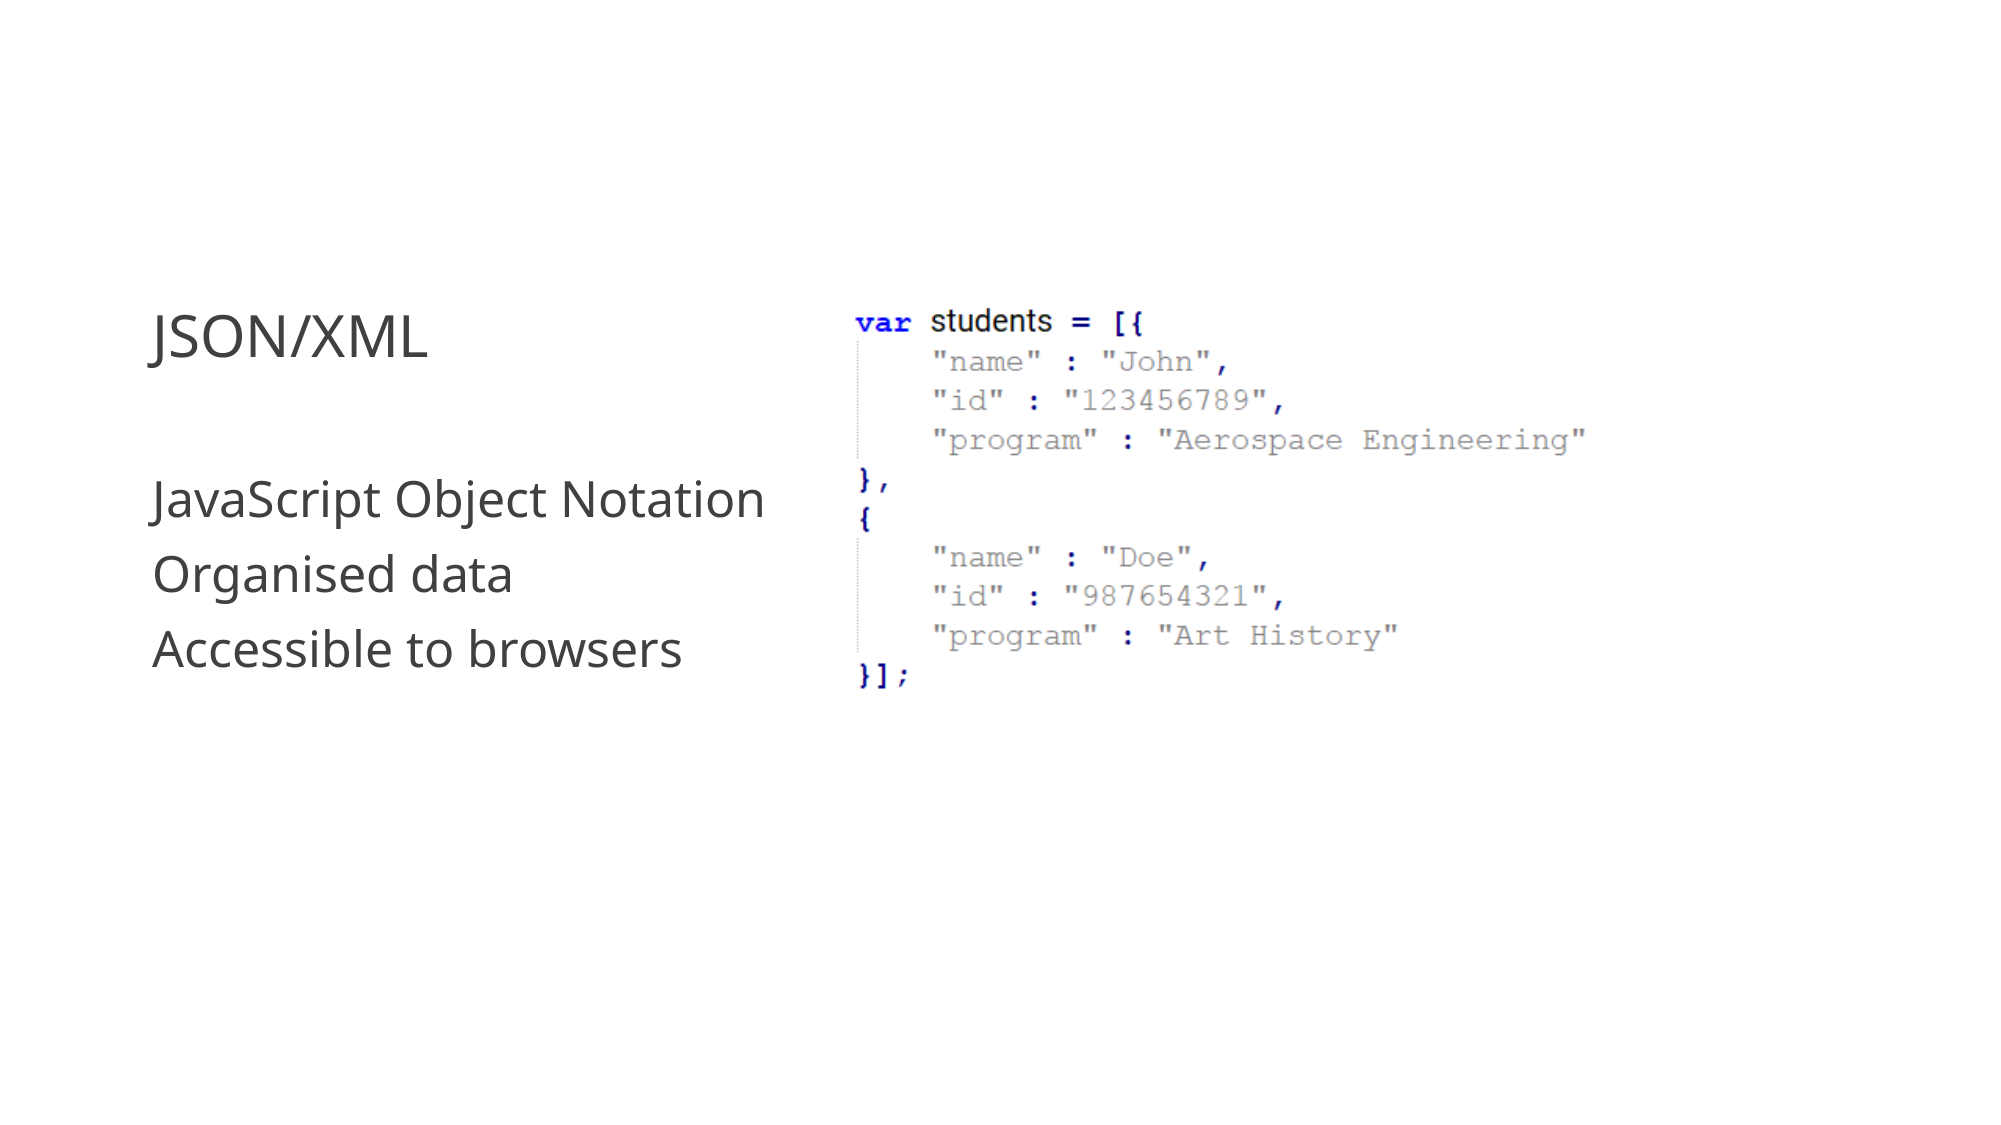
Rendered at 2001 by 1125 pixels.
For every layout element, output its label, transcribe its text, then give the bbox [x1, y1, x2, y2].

picture [840, 299, 1596, 706]
list JSON/XML JavaScript Object Notation Organised data Accessible to browsers [137, 299, 826, 1014]
